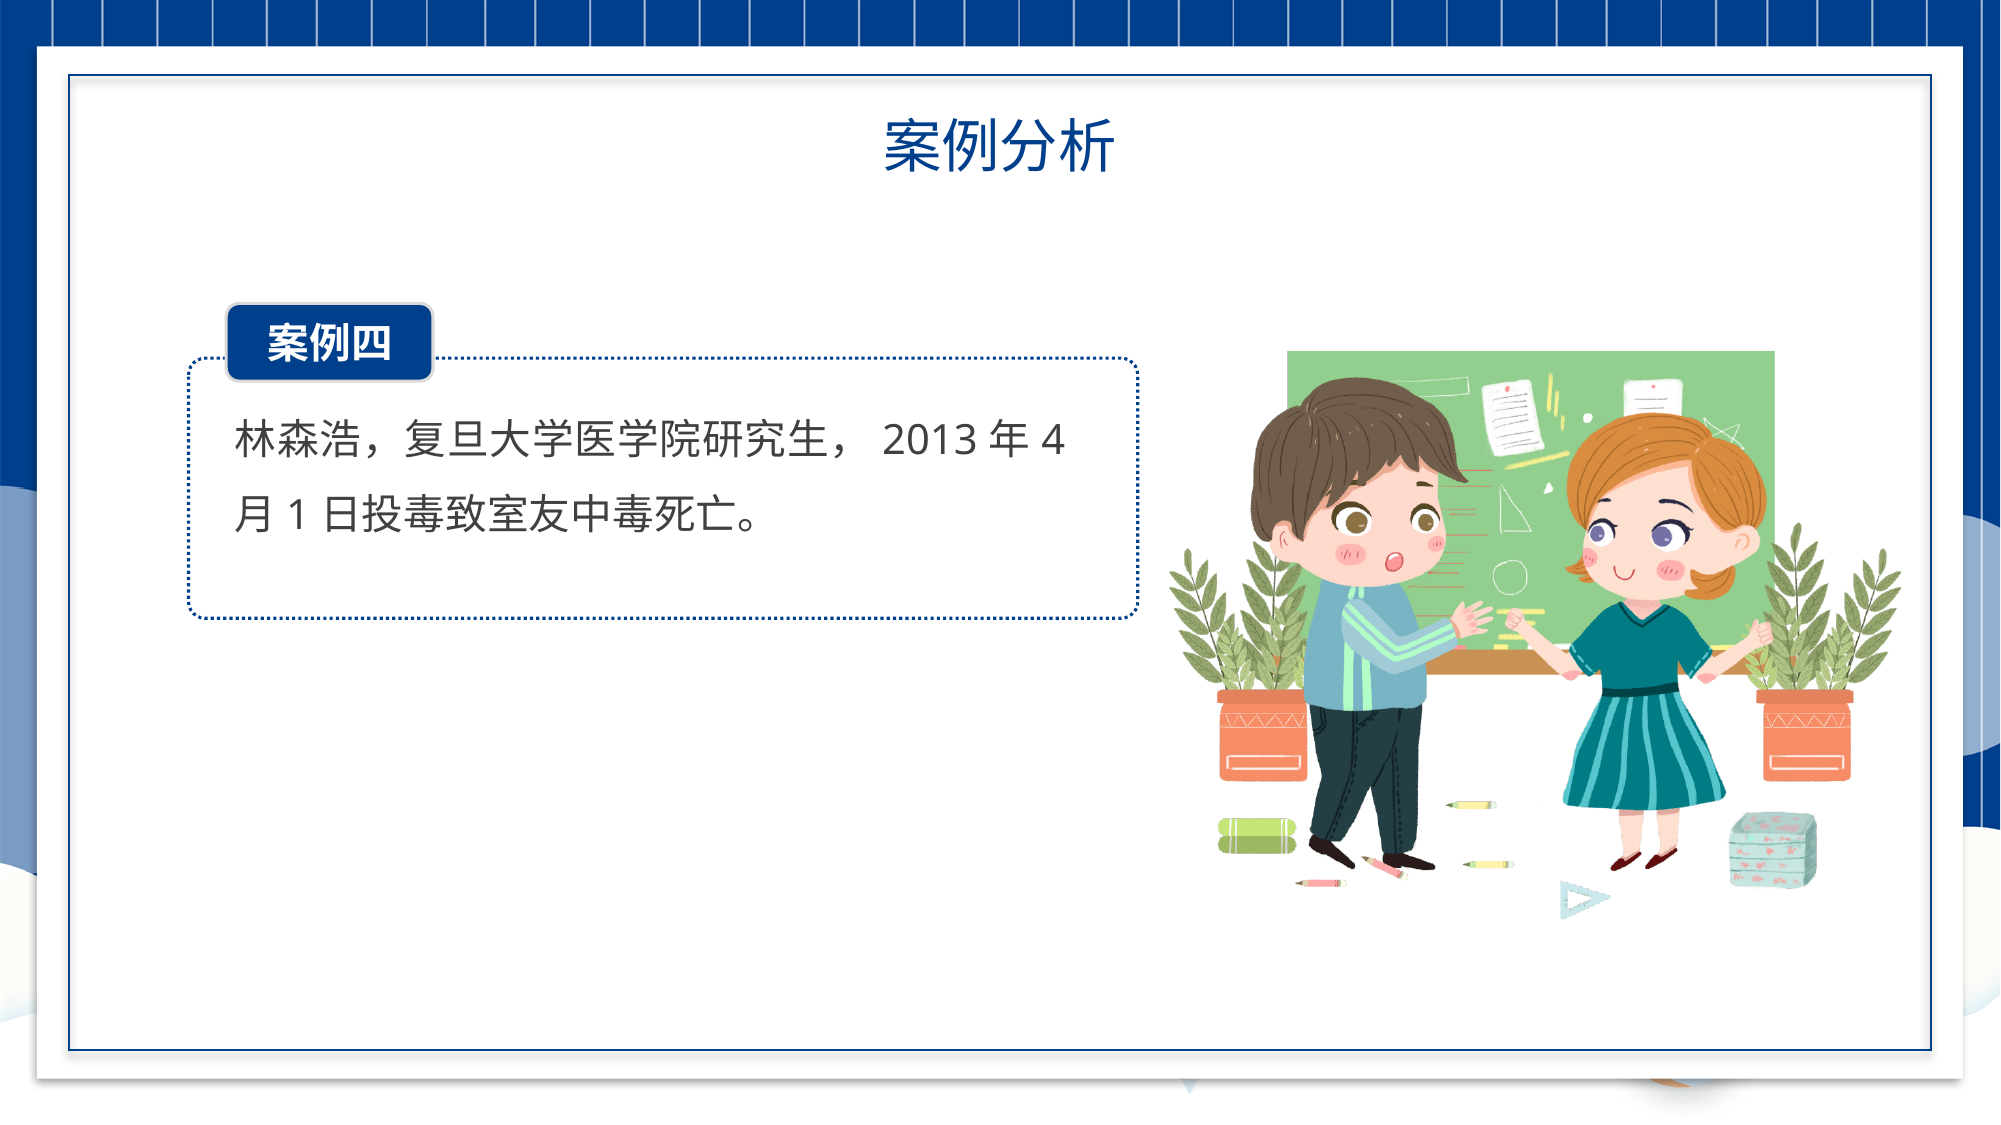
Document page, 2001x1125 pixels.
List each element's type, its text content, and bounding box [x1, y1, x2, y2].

text_box 案例分析 [541, 101, 1458, 186]
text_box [188, 303, 1127, 619]
picture [0, 0, 2001, 1125]
